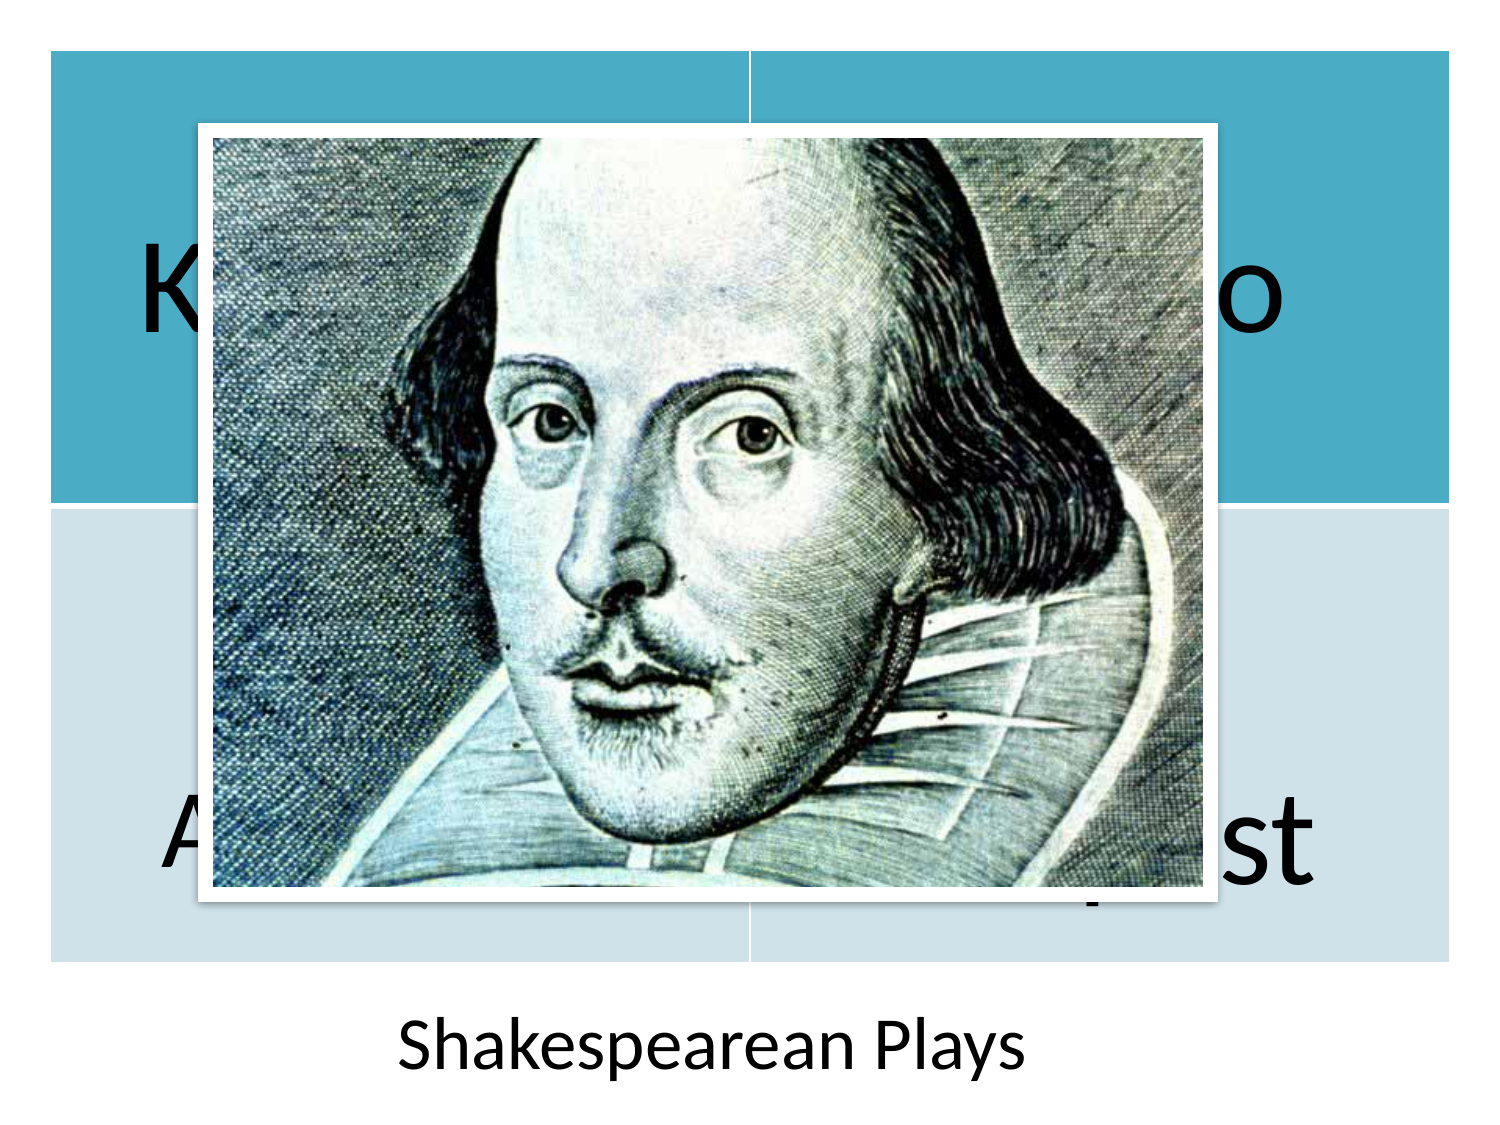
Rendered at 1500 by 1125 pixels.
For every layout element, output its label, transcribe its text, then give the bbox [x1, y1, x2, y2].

text_box Shakespearean Plays [112, 987, 1313, 1093]
table_header [751, 51, 1449, 503]
table_cell [751, 509, 1449, 962]
picture [212, 137, 1204, 888]
text_box Titus Andronicus [137, 612, 192, 898]
table_header [51, 51, 749, 503]
text_box King Lear [112, 187, 192, 368]
table_cell [51, 509, 749, 962]
text_box The Tempest [800, 574, 1363, 920]
text_box Othello [1223, 187, 1363, 368]
